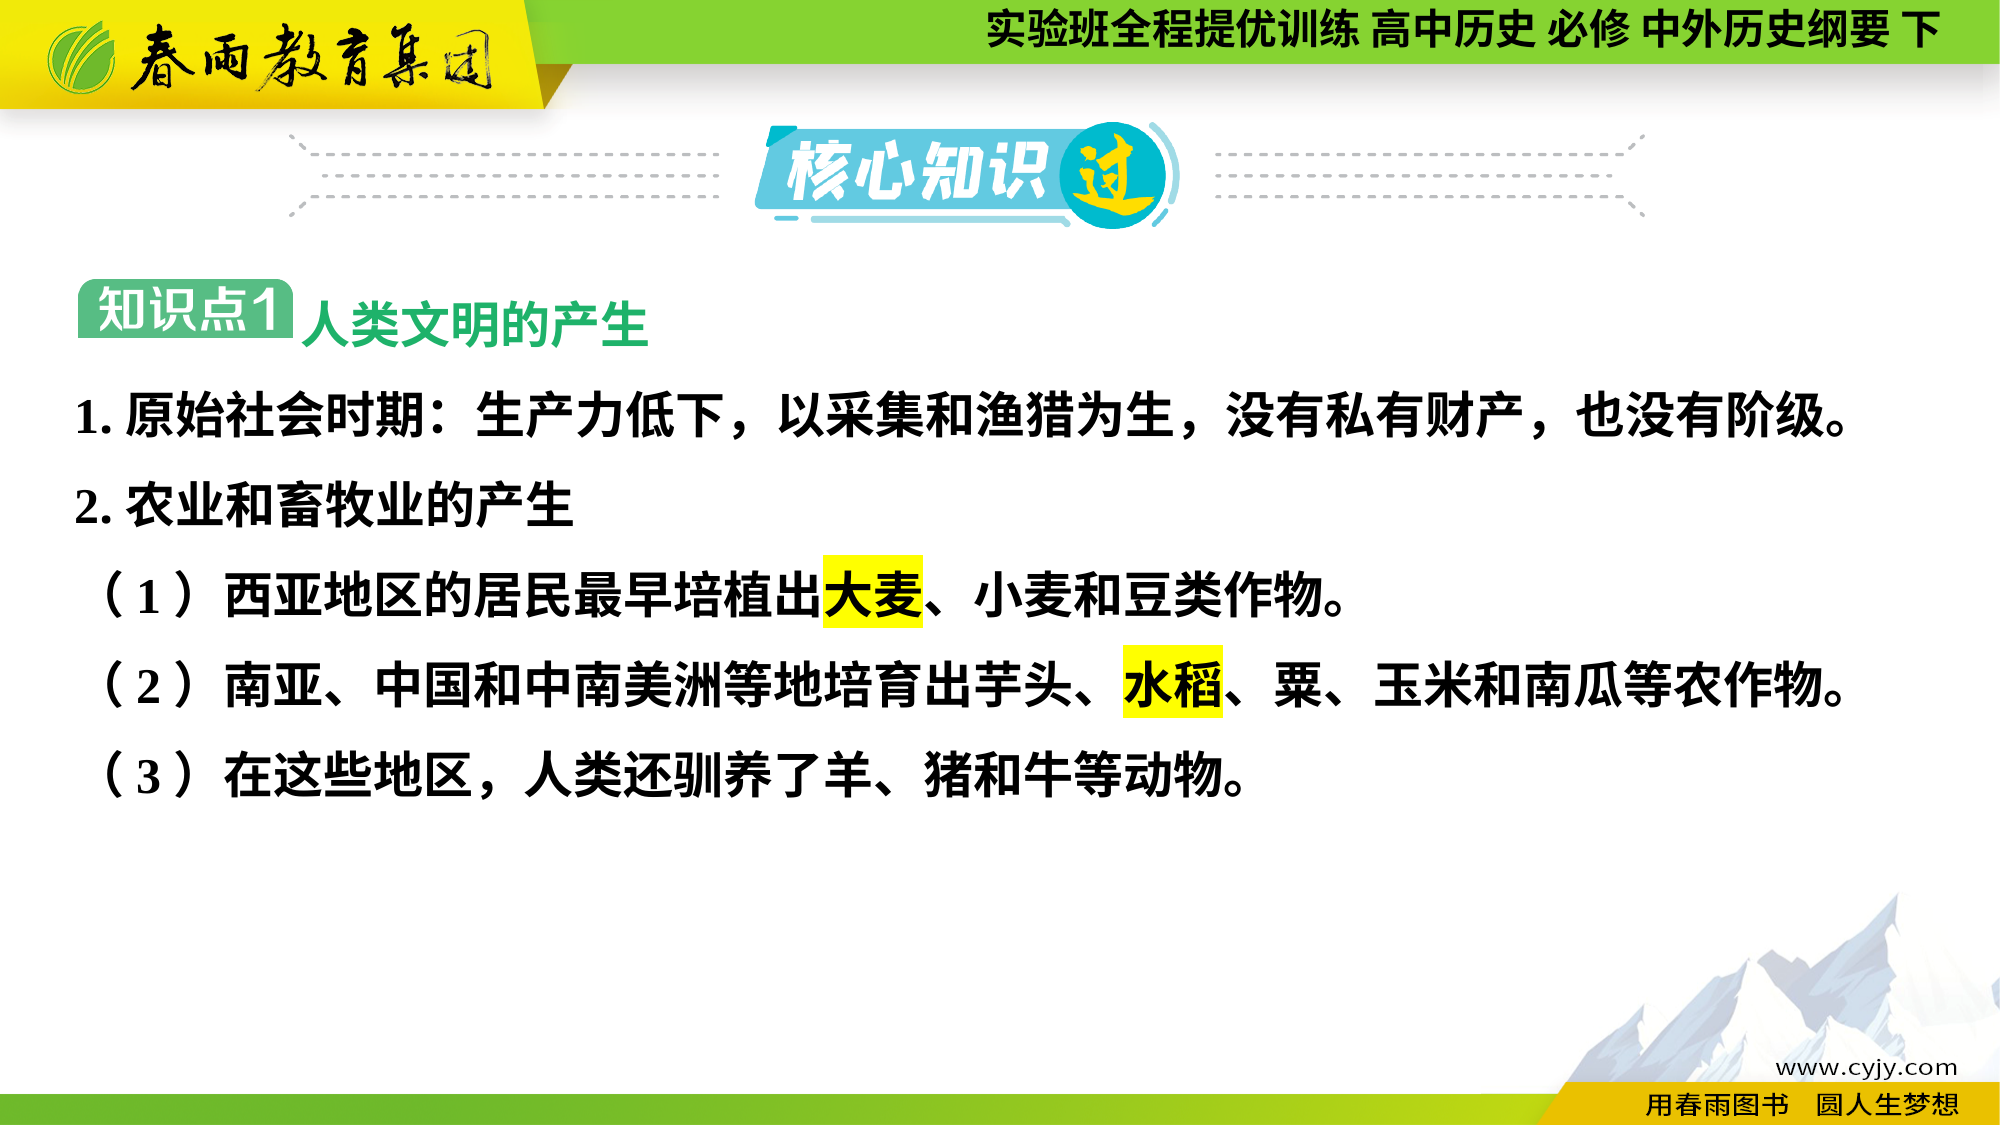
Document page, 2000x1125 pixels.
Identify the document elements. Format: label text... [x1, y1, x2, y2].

list 人类文明的产生 1.原始社会时期：生产力低下，以采集和渔猎为生，没有私有财产，也没有阶级。 2.农业和畜牧业的产生 （1）西亚地区的居民最早培植出大麦、小麦和豆类作物。 （2）南亚、中国和中南美洲等地培育出芋头、水稻、粟、玉米和南瓜等农作物。 （3）在这些地区，人类还驯养了羊、猪和牛等动物。 [59, 255, 1944, 805]
picture [0, 0, 2000, 1125]
